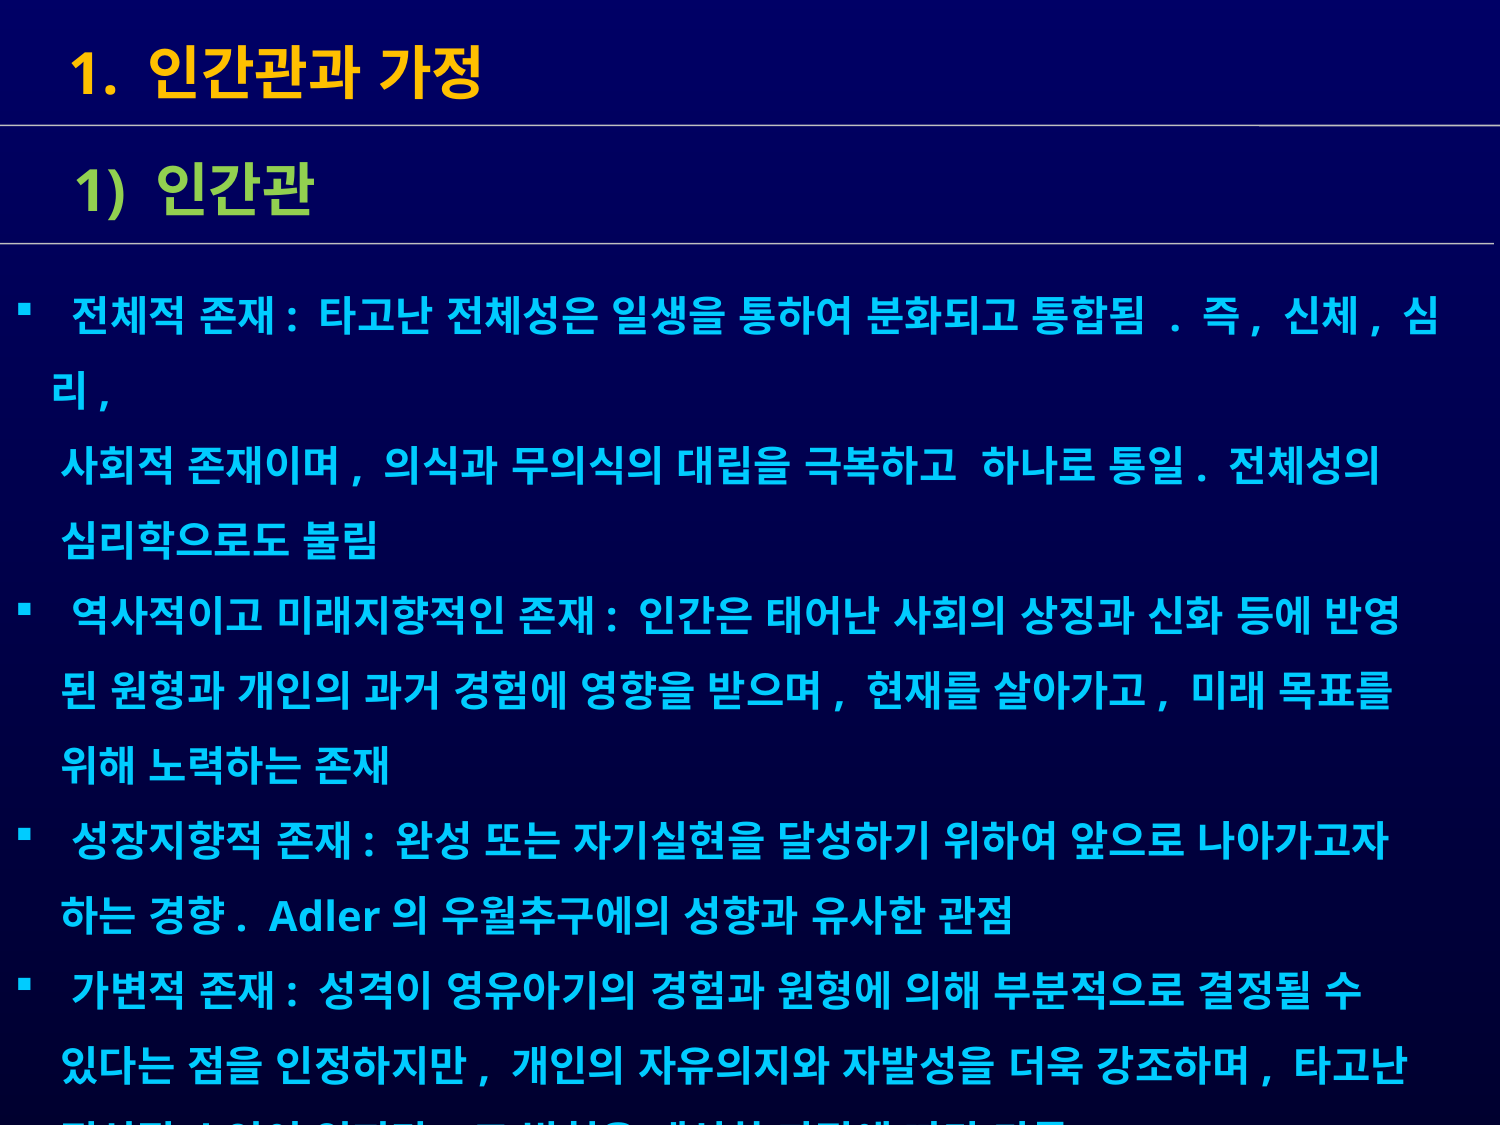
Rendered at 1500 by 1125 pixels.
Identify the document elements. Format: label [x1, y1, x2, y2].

text_box [0, 28, 1500, 1095]
